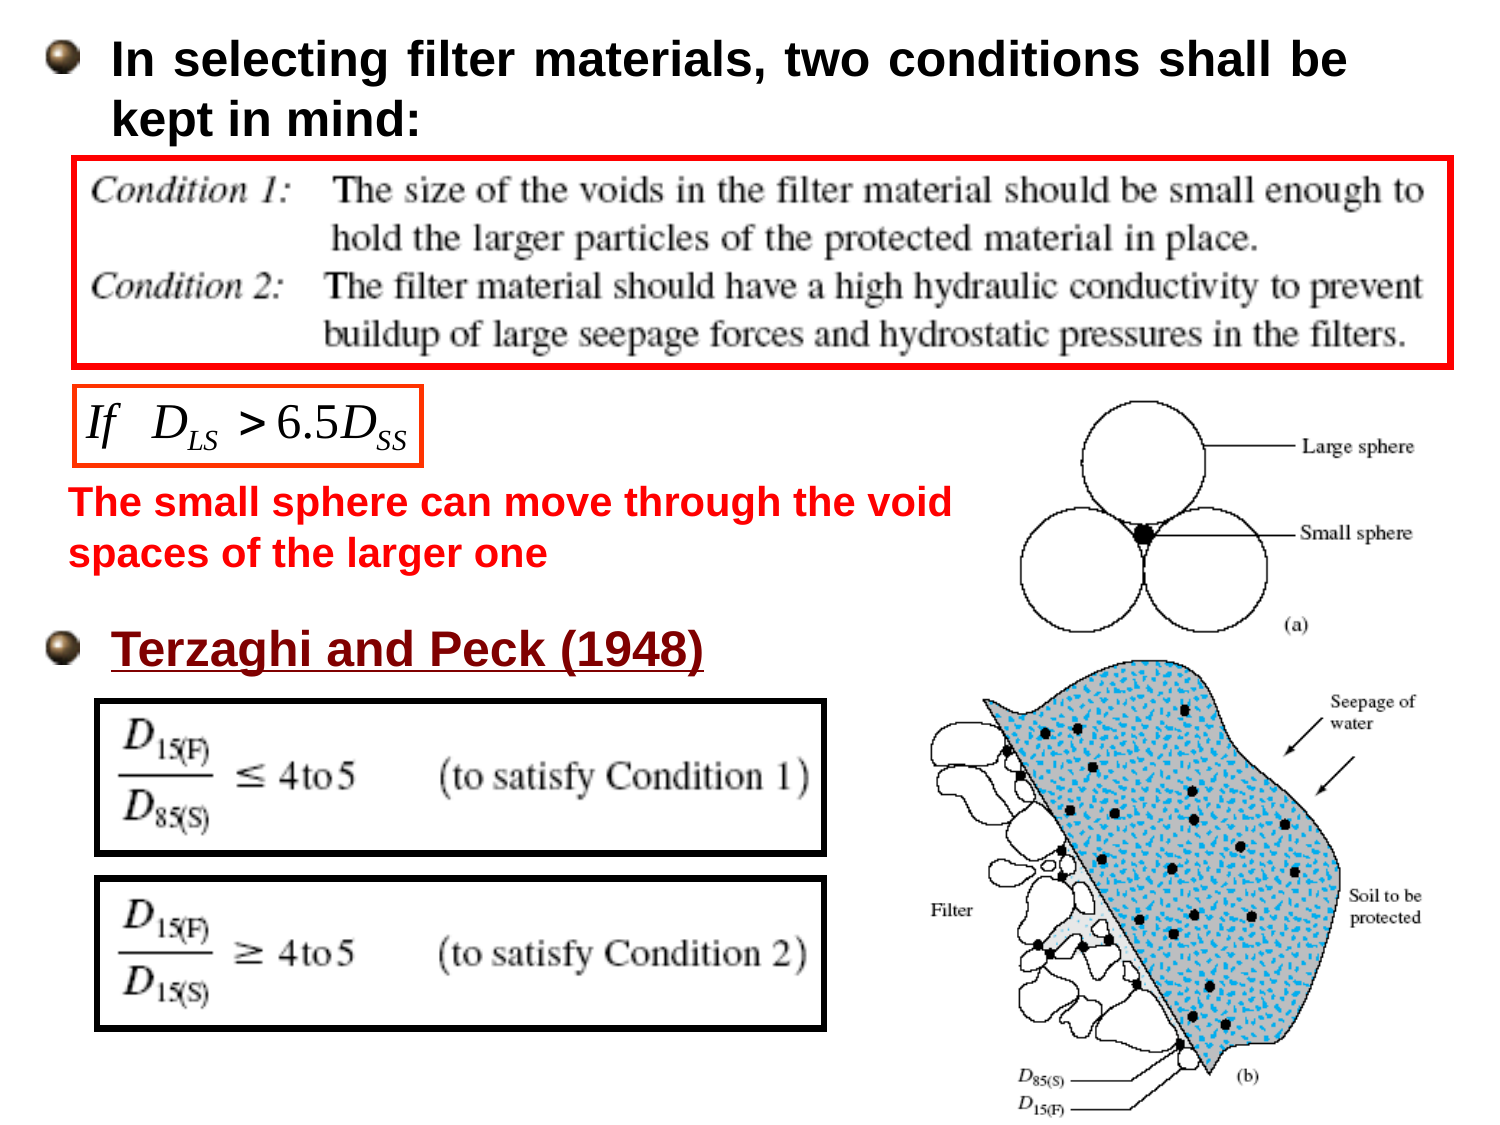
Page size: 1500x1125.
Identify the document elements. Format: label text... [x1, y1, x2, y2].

picture [99, 703, 822, 851]
picture [44, 38, 80, 74]
text_box The small sphere can move through the void spaces of the larger one [53, 467, 1004, 583]
picture [99, 881, 822, 1026]
picture [44, 629, 80, 665]
text_box Terzaghi and Peck (1948) [29, 609, 836, 685]
picture [915, 375, 1436, 1125]
text_box In selecting filter materials, two conditions shall be kept in mind: [29, 18, 1364, 154]
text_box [76, 387, 420, 464]
picture [76, 160, 1448, 364]
